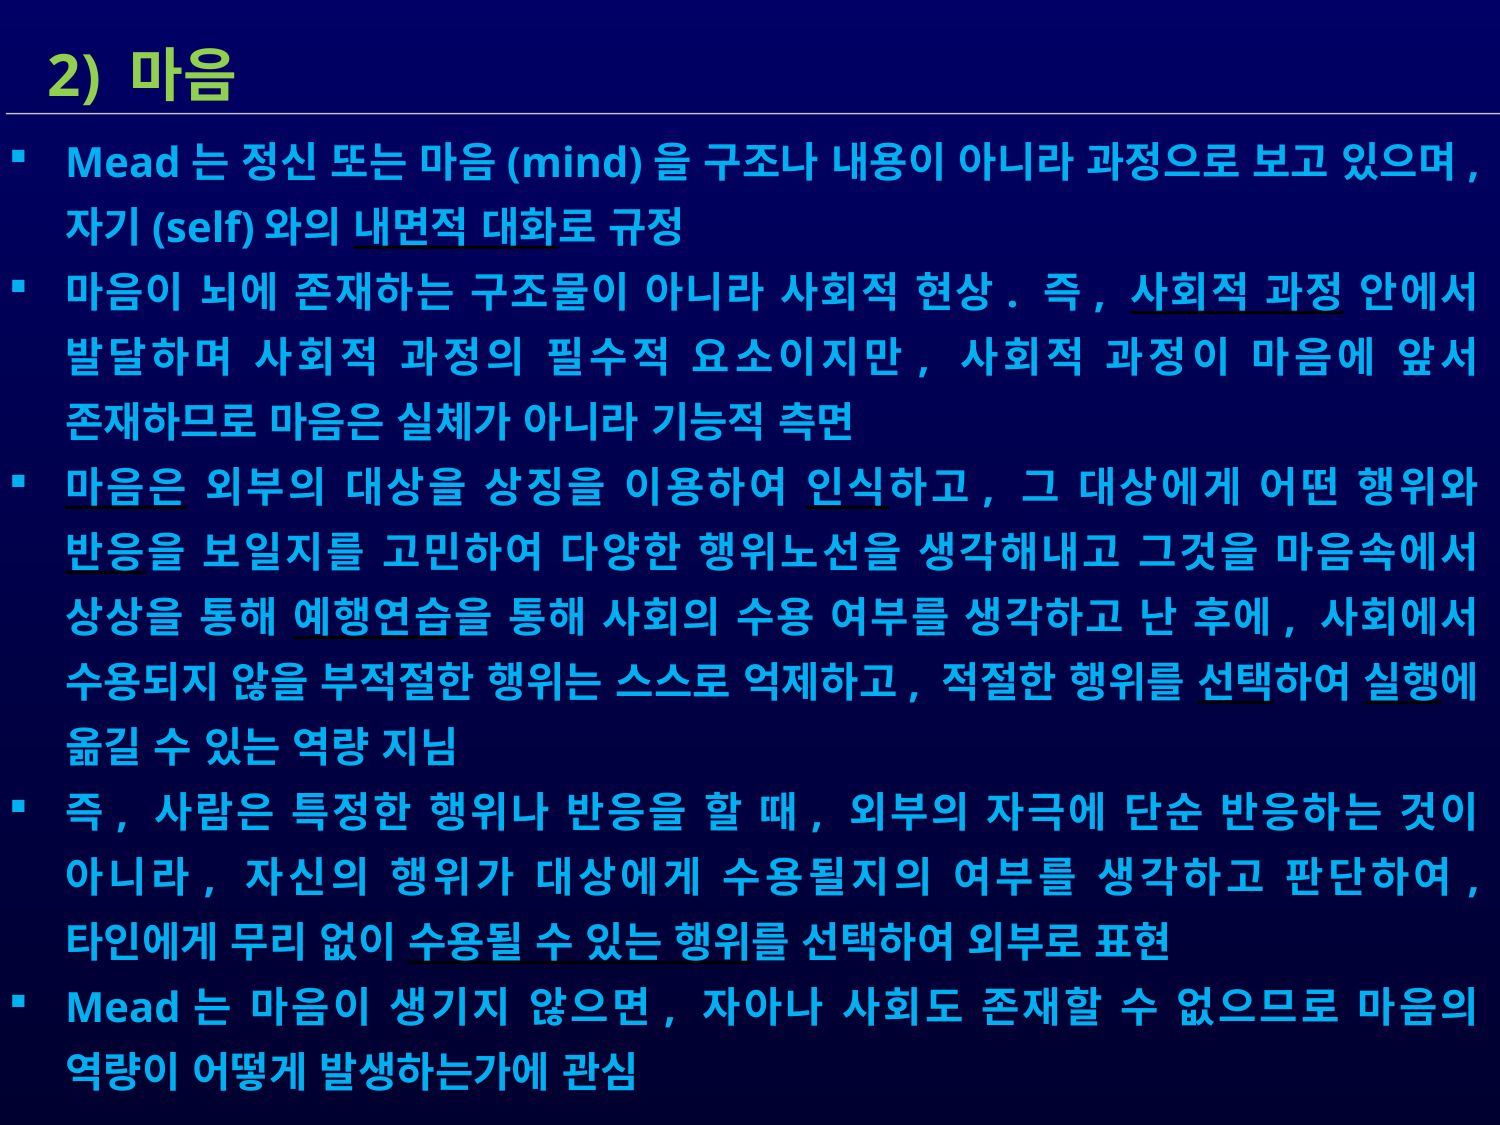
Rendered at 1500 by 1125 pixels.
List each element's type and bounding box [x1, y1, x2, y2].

text_box [0, 30, 1500, 1105]
